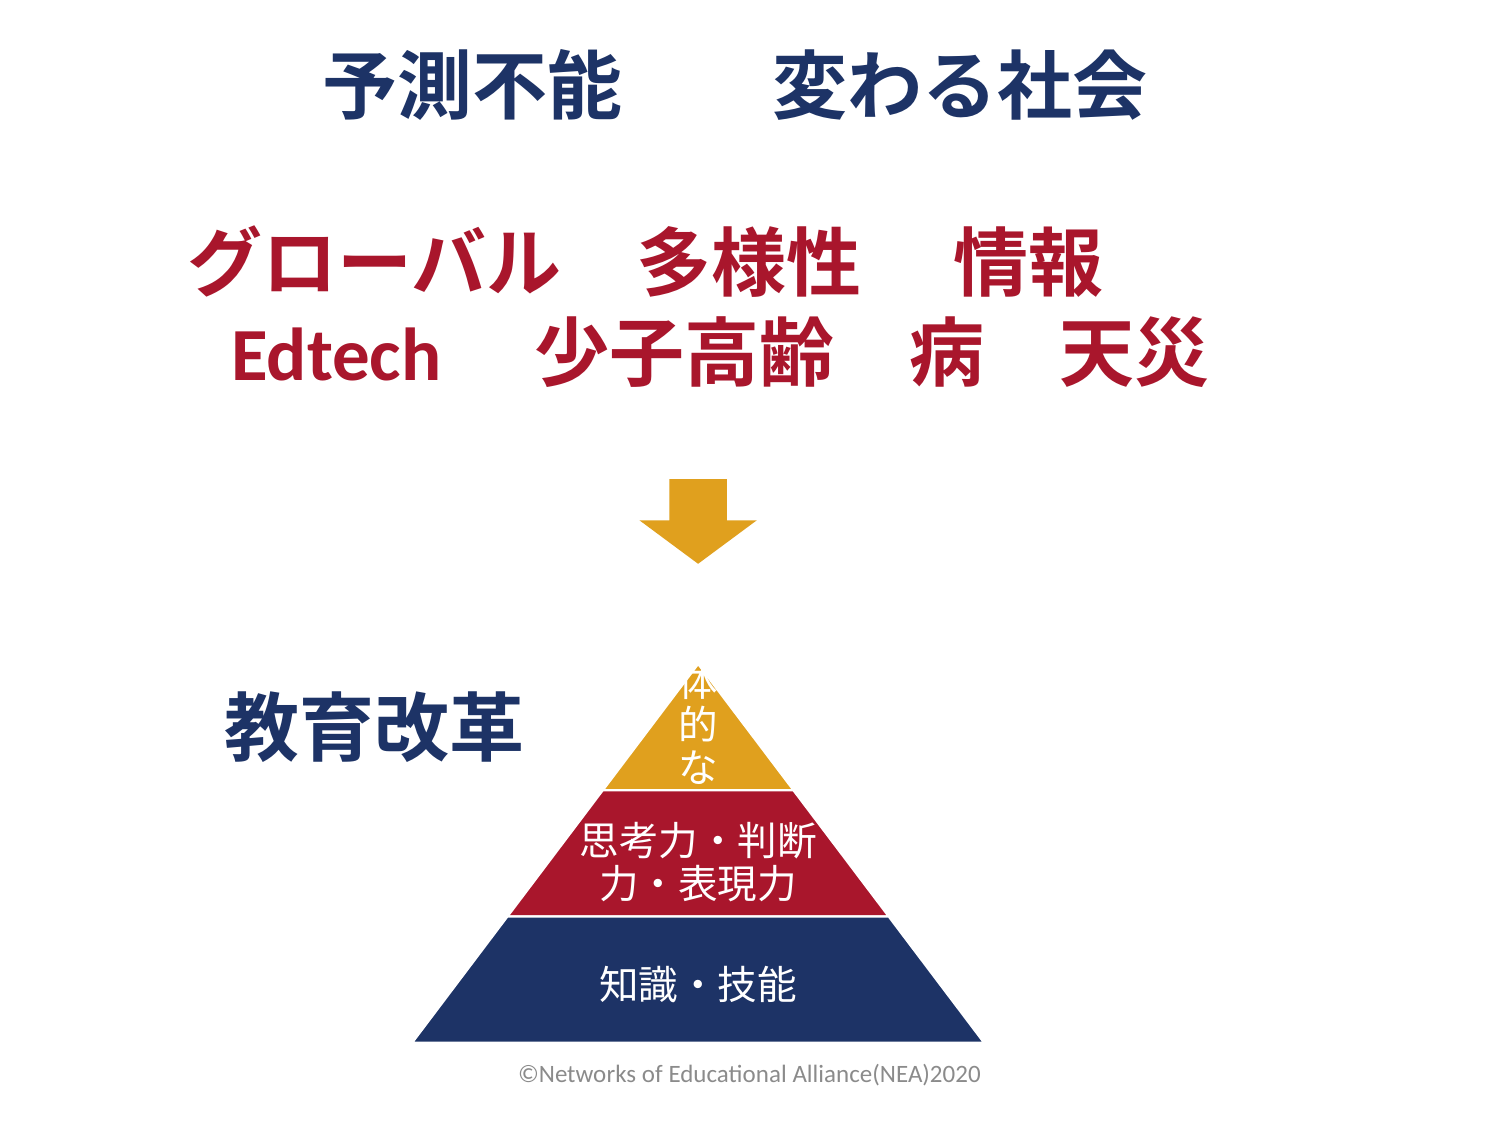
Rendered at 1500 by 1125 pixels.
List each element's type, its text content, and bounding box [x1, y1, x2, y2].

footer ©Networks of Educational Alliance(NEA)2020 [496, 1042, 1004, 1103]
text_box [412, 663, 984, 1043]
text_box グローバル 多様性 情報 Edtech 少子高齢 病 天災 [172, 208, 1269, 404]
text_box 予測不能 変わる社会 [215, 31, 1163, 137]
text_box 教育改革 [209, 673, 412, 779]
text_box [639, 479, 757, 564]
